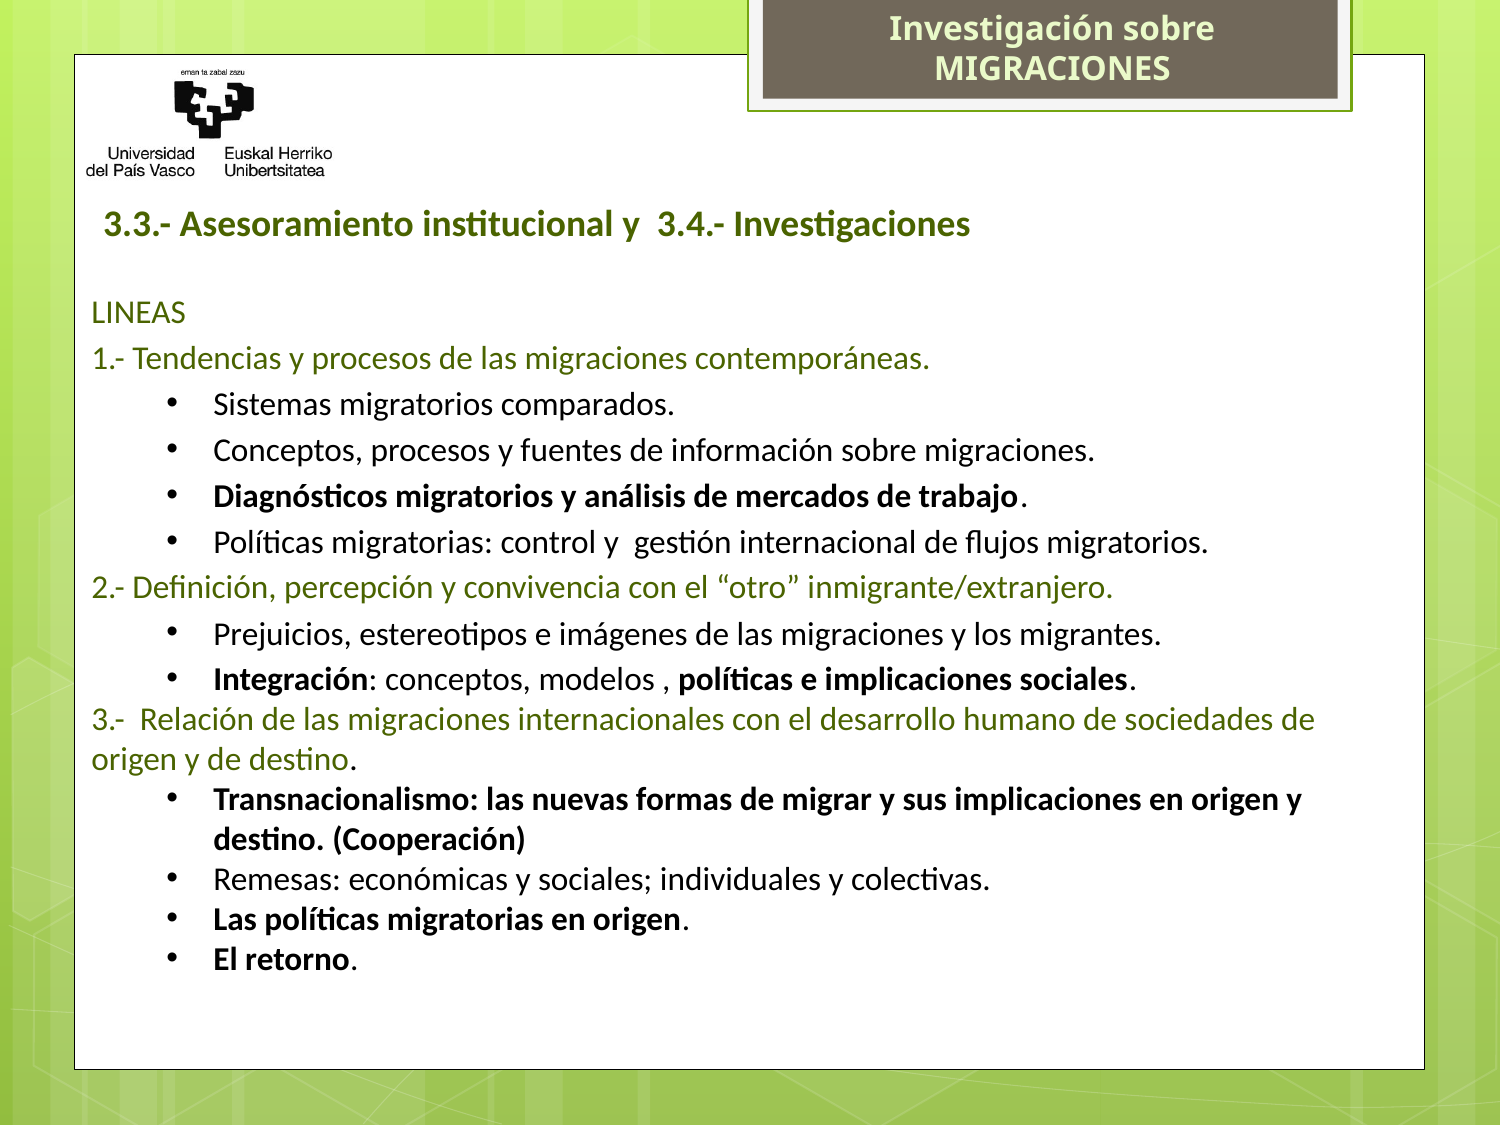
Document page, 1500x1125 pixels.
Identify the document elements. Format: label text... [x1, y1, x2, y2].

text_box 3.3.- Asesoramiento institucional y 3.4.- Investigaciones [88, 191, 1187, 252]
picture [76, 59, 345, 185]
text_box LINEAS 1.- Tendencias y procesos de las migraciones contemporáneas. Sistemas migratorios comparados. Conceptos, procesos y fuentes de información sobre migraciones. Diagnósticos migratorios y análisis de mercados de trabajo. Políticas migratorias: control y gestión internacional de flujos migratorios. 2.- Definición, percepción y convivencia con el “otro” inmigrante/extranjero. Prejuicios, estereotipos e imágenes de las migraciones y los migrantes. Integración: conceptos, modelos , políticas e implicaciones sociales. 3.- Relación de las migraciones internacionales con el desarrollo humano de sociedades de origen y de destino. Transnacionalismo: las nuevas formas de migrar y sus implicaciones en origen y destino. (Cooperación) Remesas: económicas y sociales; individuales y colectivas. Las políticas migratorias en origen. El retorno. [76, 277, 1411, 1065]
text_box Investigación sobre MIGRACIONES [786, 0, 1319, 95]
